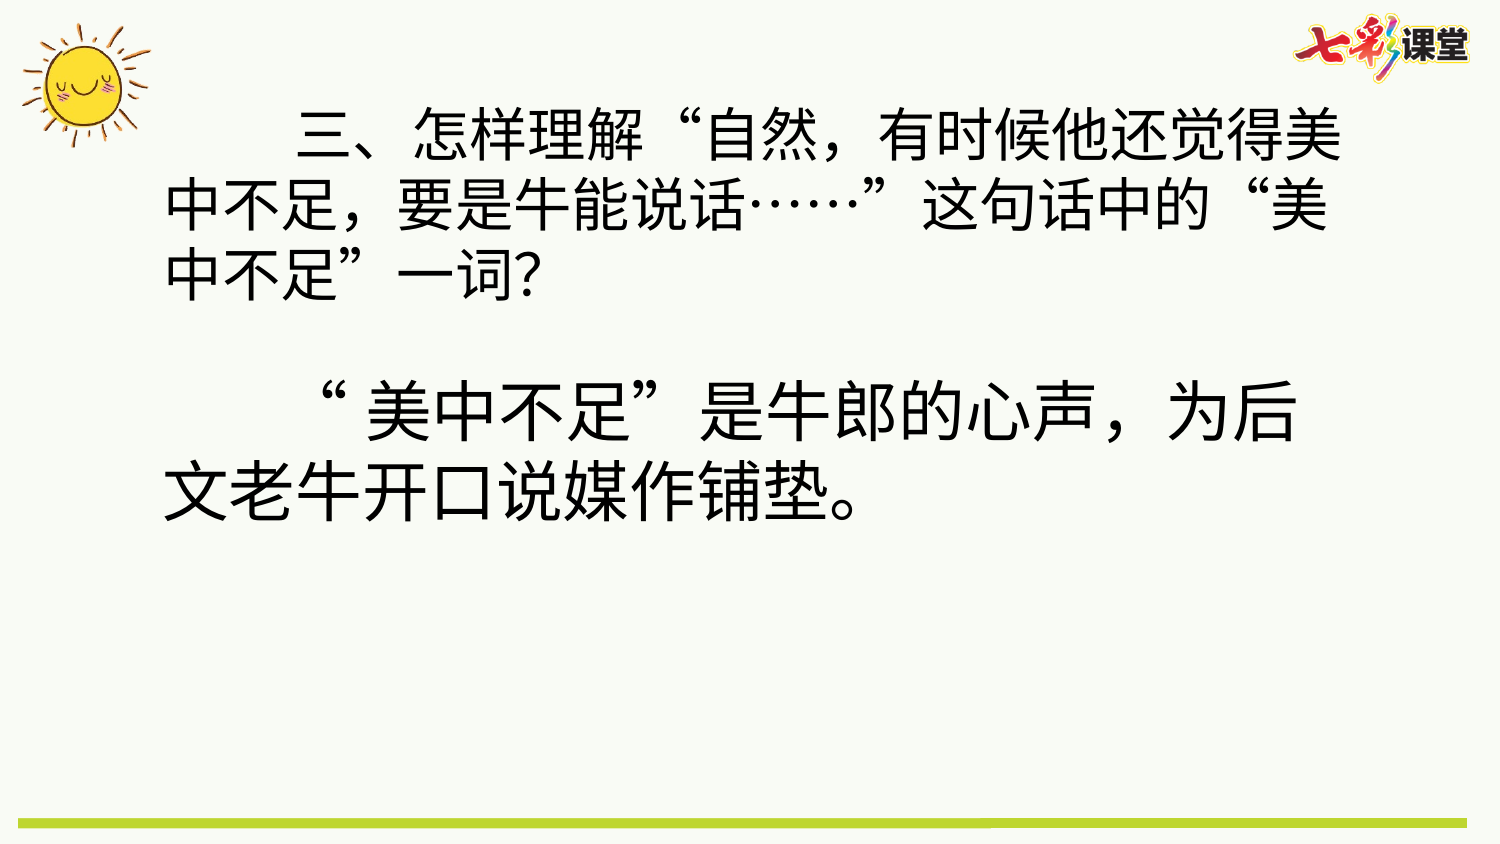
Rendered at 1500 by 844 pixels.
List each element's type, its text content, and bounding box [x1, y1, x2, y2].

picture [1291, 9, 1472, 87]
text_box “美中不足”是牛郎的心声，为后文老牛开口说媒作铺垫。 [147, 362, 1365, 538]
picture [0, 0, 173, 172]
text_box 三、怎样理解“自然，有时候他还觉得美中不足，要是牛能说话……”这句话中的“美中不足”一词？ [149, 91, 1365, 316]
picture [18, 771, 1467, 844]
